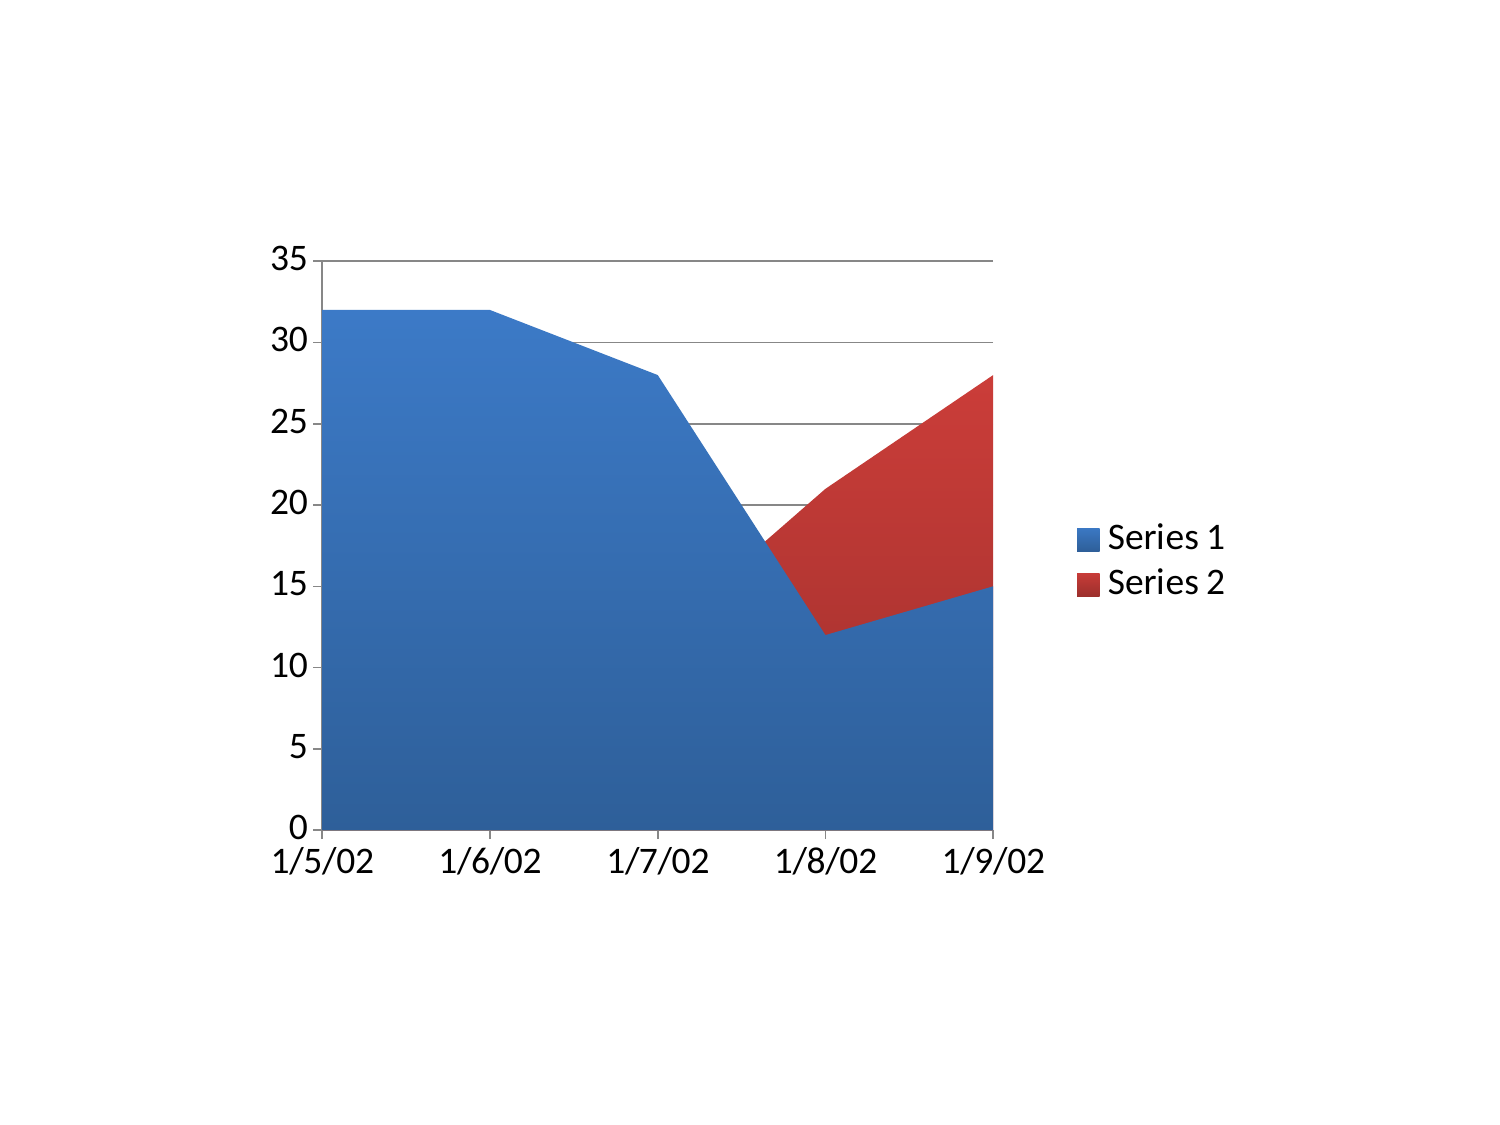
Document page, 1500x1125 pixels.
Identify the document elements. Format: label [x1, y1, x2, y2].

chart [249, 228, 1251, 897]
